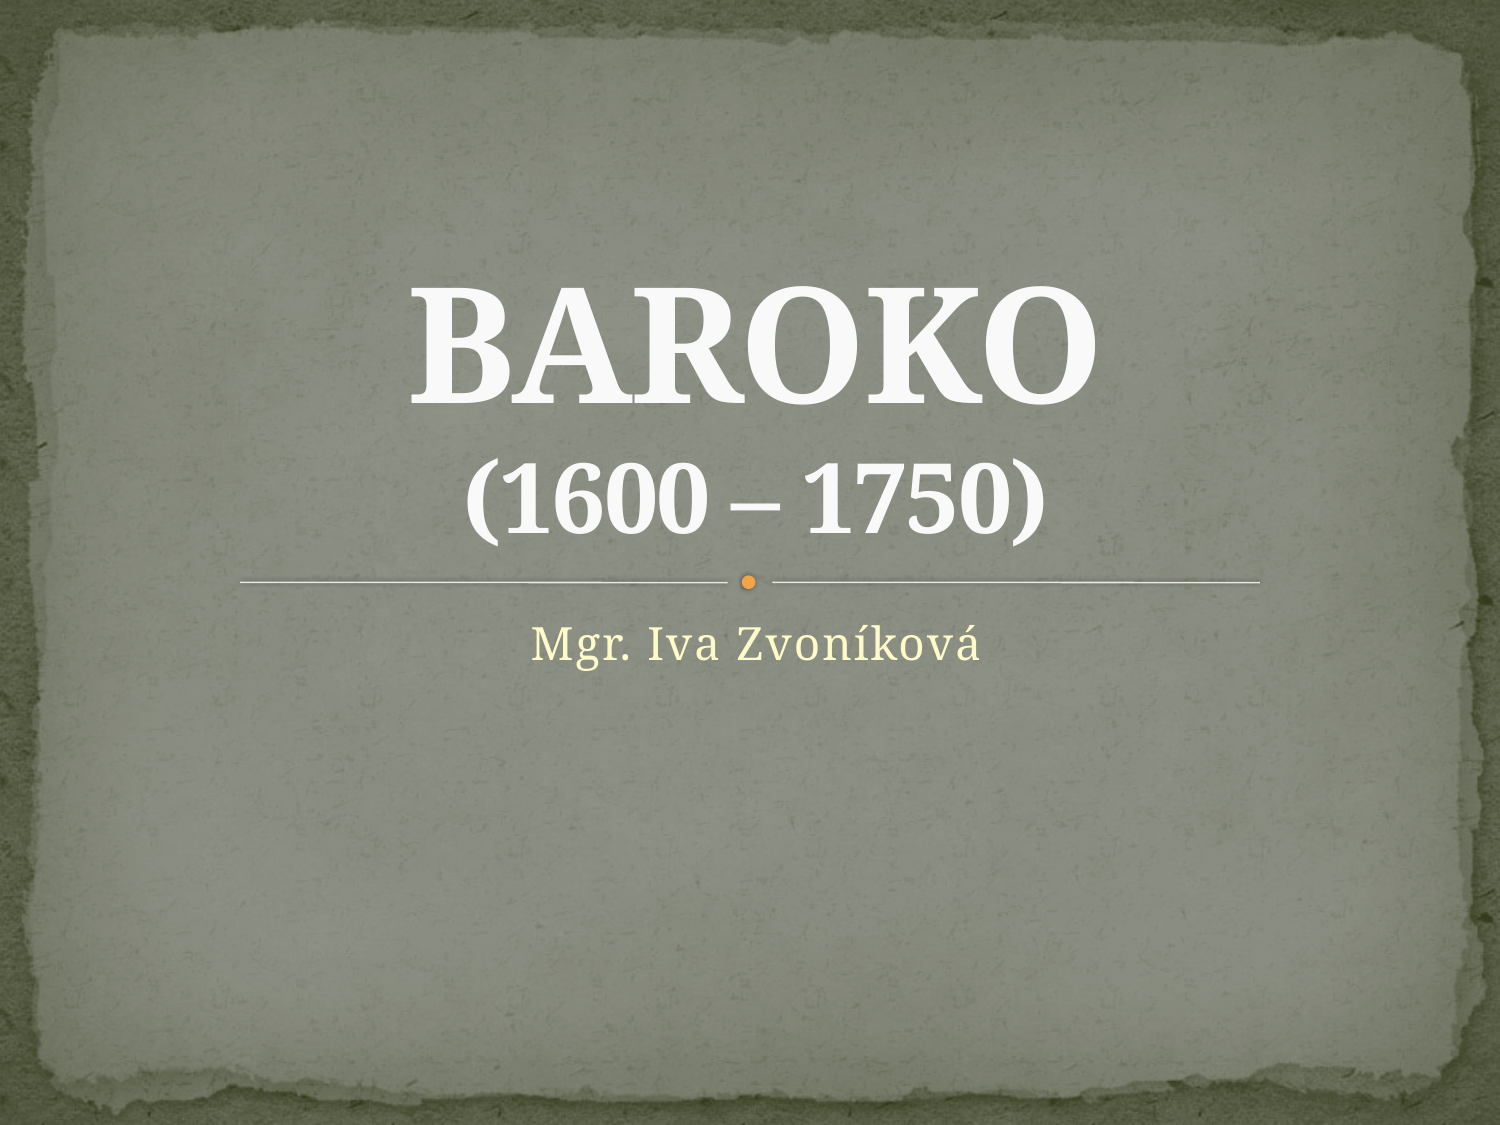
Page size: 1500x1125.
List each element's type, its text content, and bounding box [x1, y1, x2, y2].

subtitle Mgr. Iva Zvoníková [75, 606, 1438, 795]
title BAROKO (1600 – 1750) [74, 235, 1438, 561]
